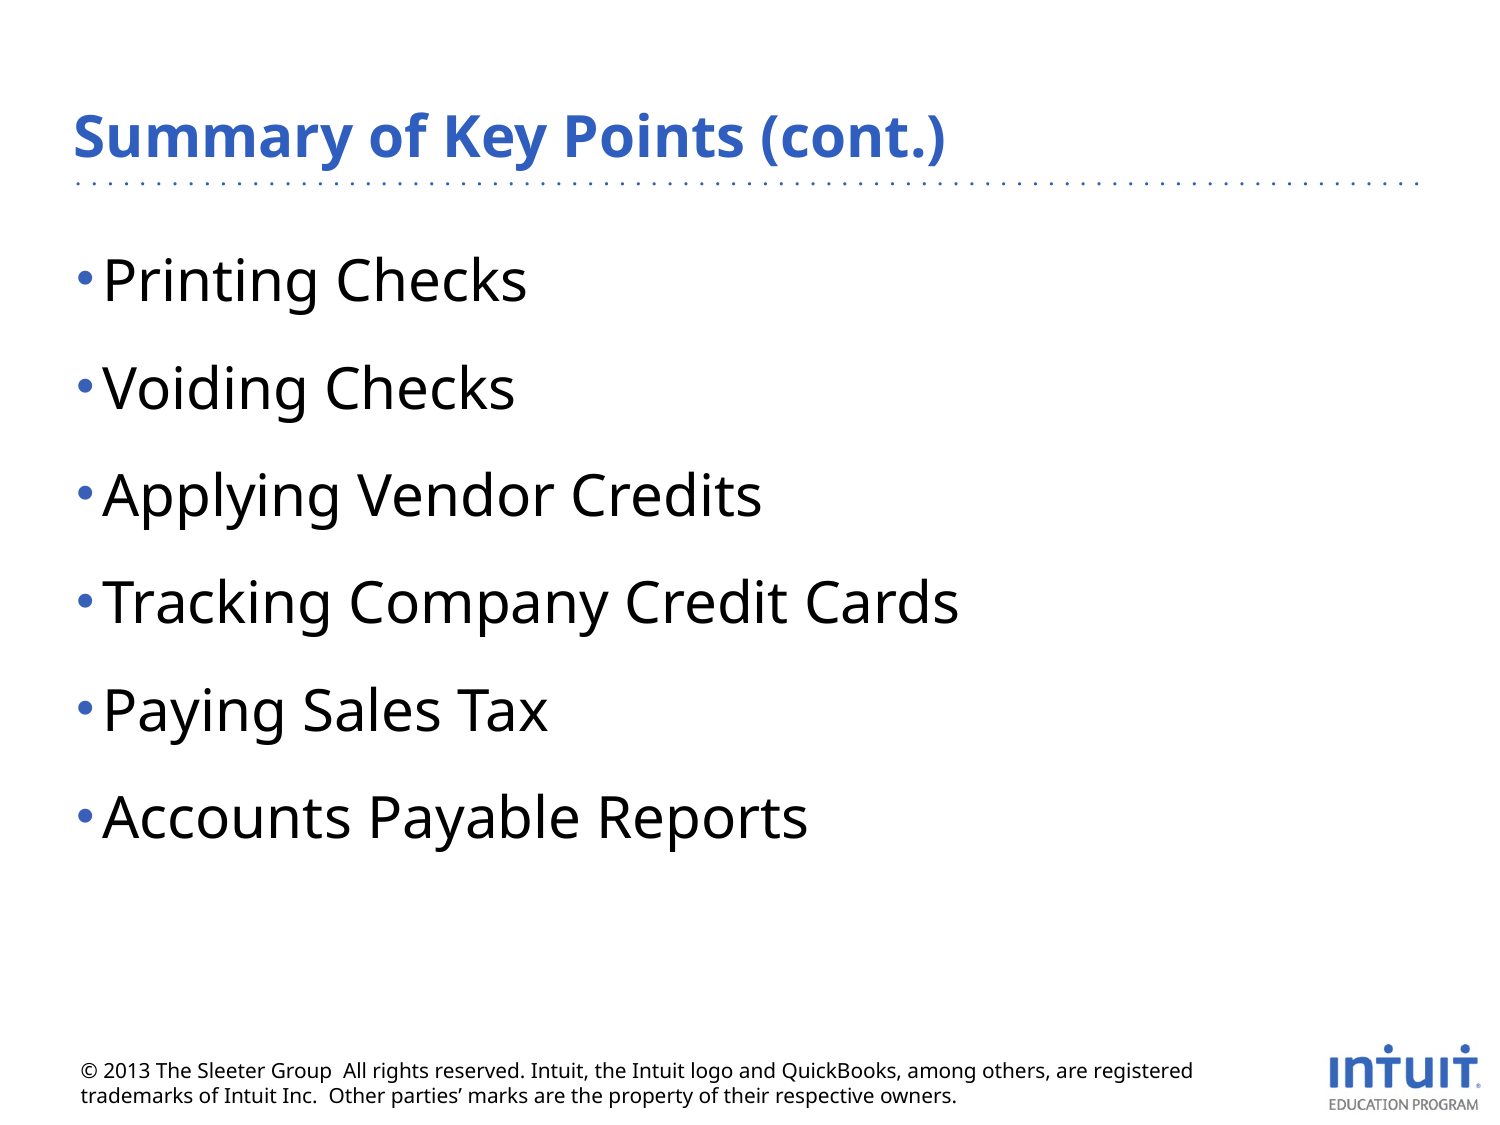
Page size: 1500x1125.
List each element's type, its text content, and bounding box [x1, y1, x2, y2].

picture [1325, 1039, 1485, 1116]
title Summary of Key Points (cont.) [73, 62, 1424, 169]
list Printing Checks Voiding Checks Applying Vendor Credits Tracking Company Credit Cards Paying Sales Tax Accounts Payable Reports [75, 235, 1424, 1012]
